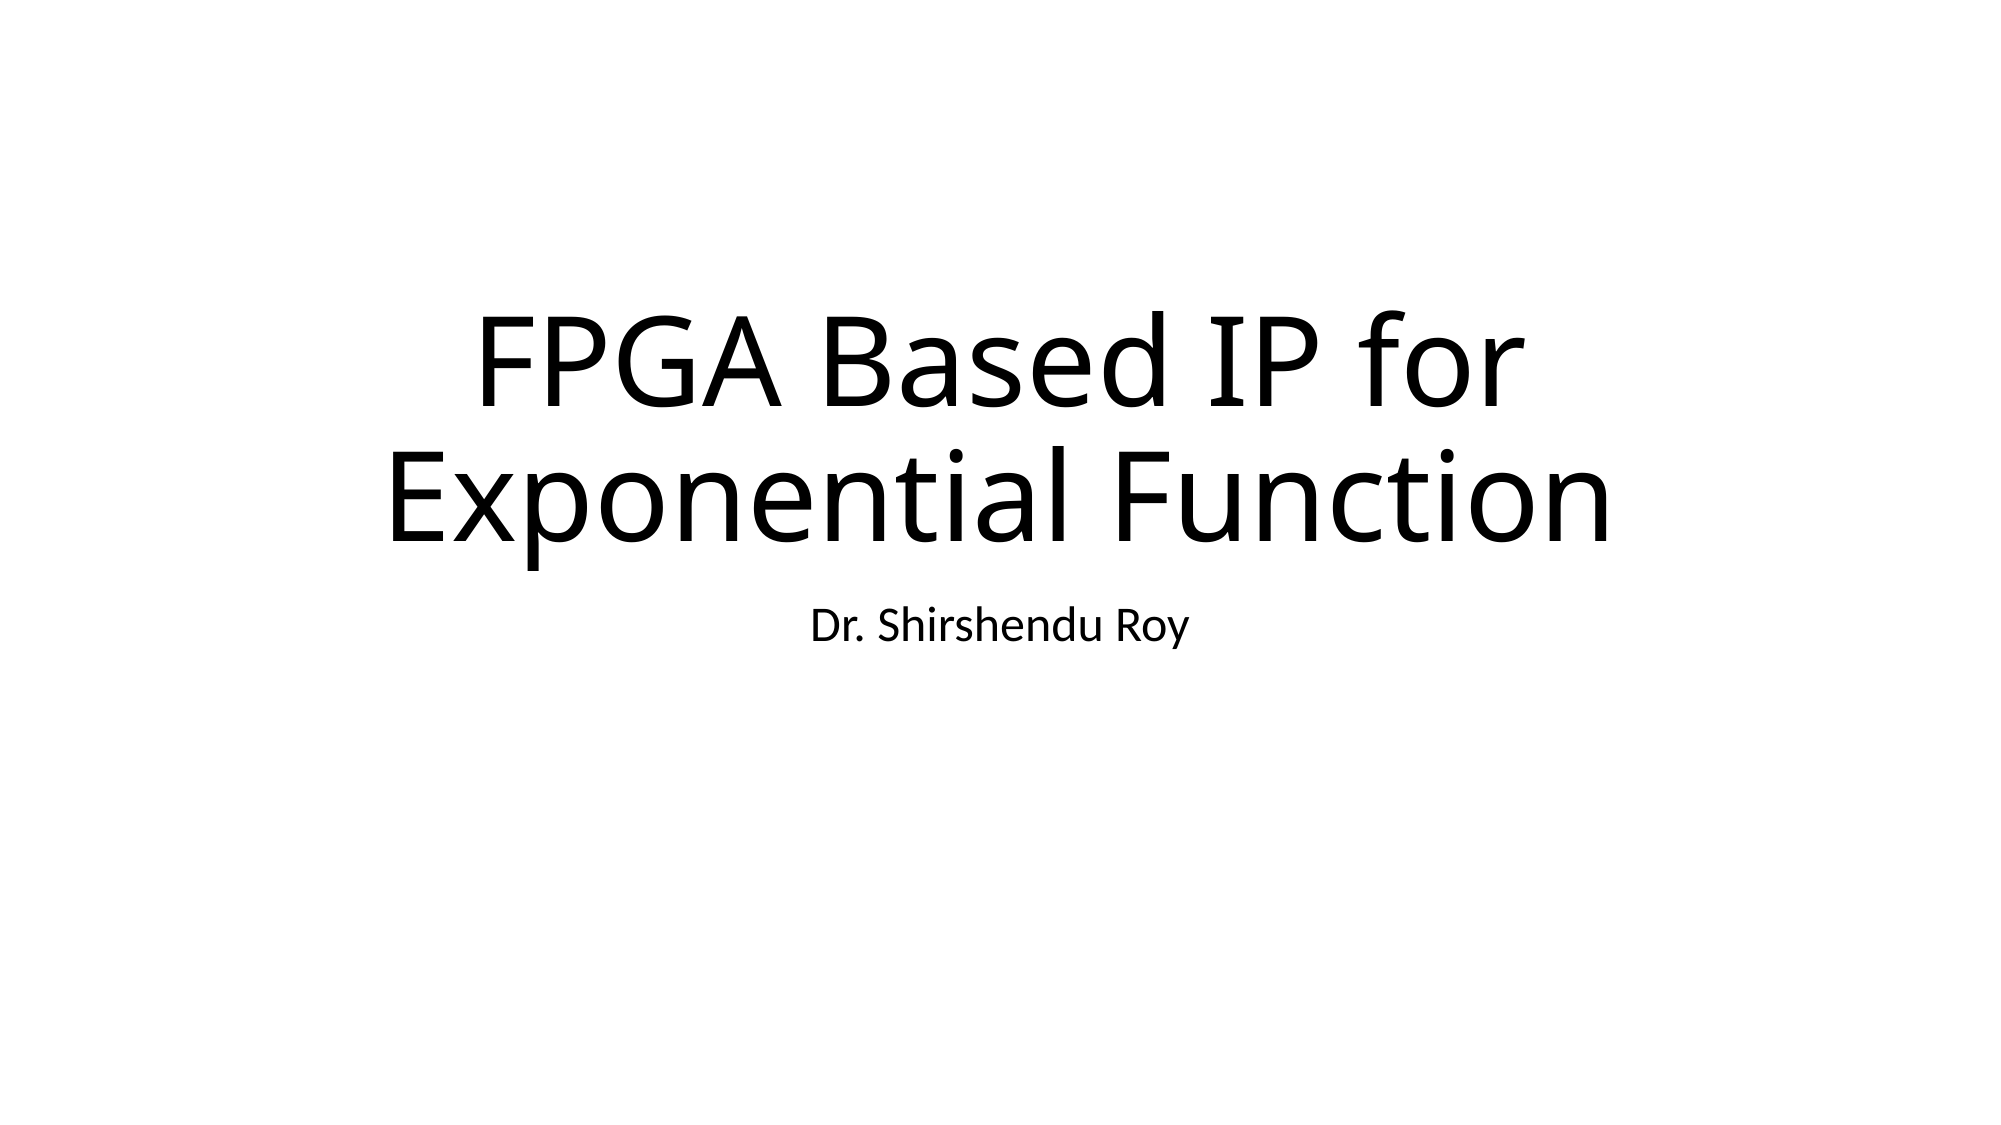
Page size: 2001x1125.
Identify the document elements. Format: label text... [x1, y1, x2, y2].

subtitle Dr. Shirshendu Roy [249, 590, 1750, 863]
title FPGA Based IP for Exponential Function [249, 184, 1750, 576]
